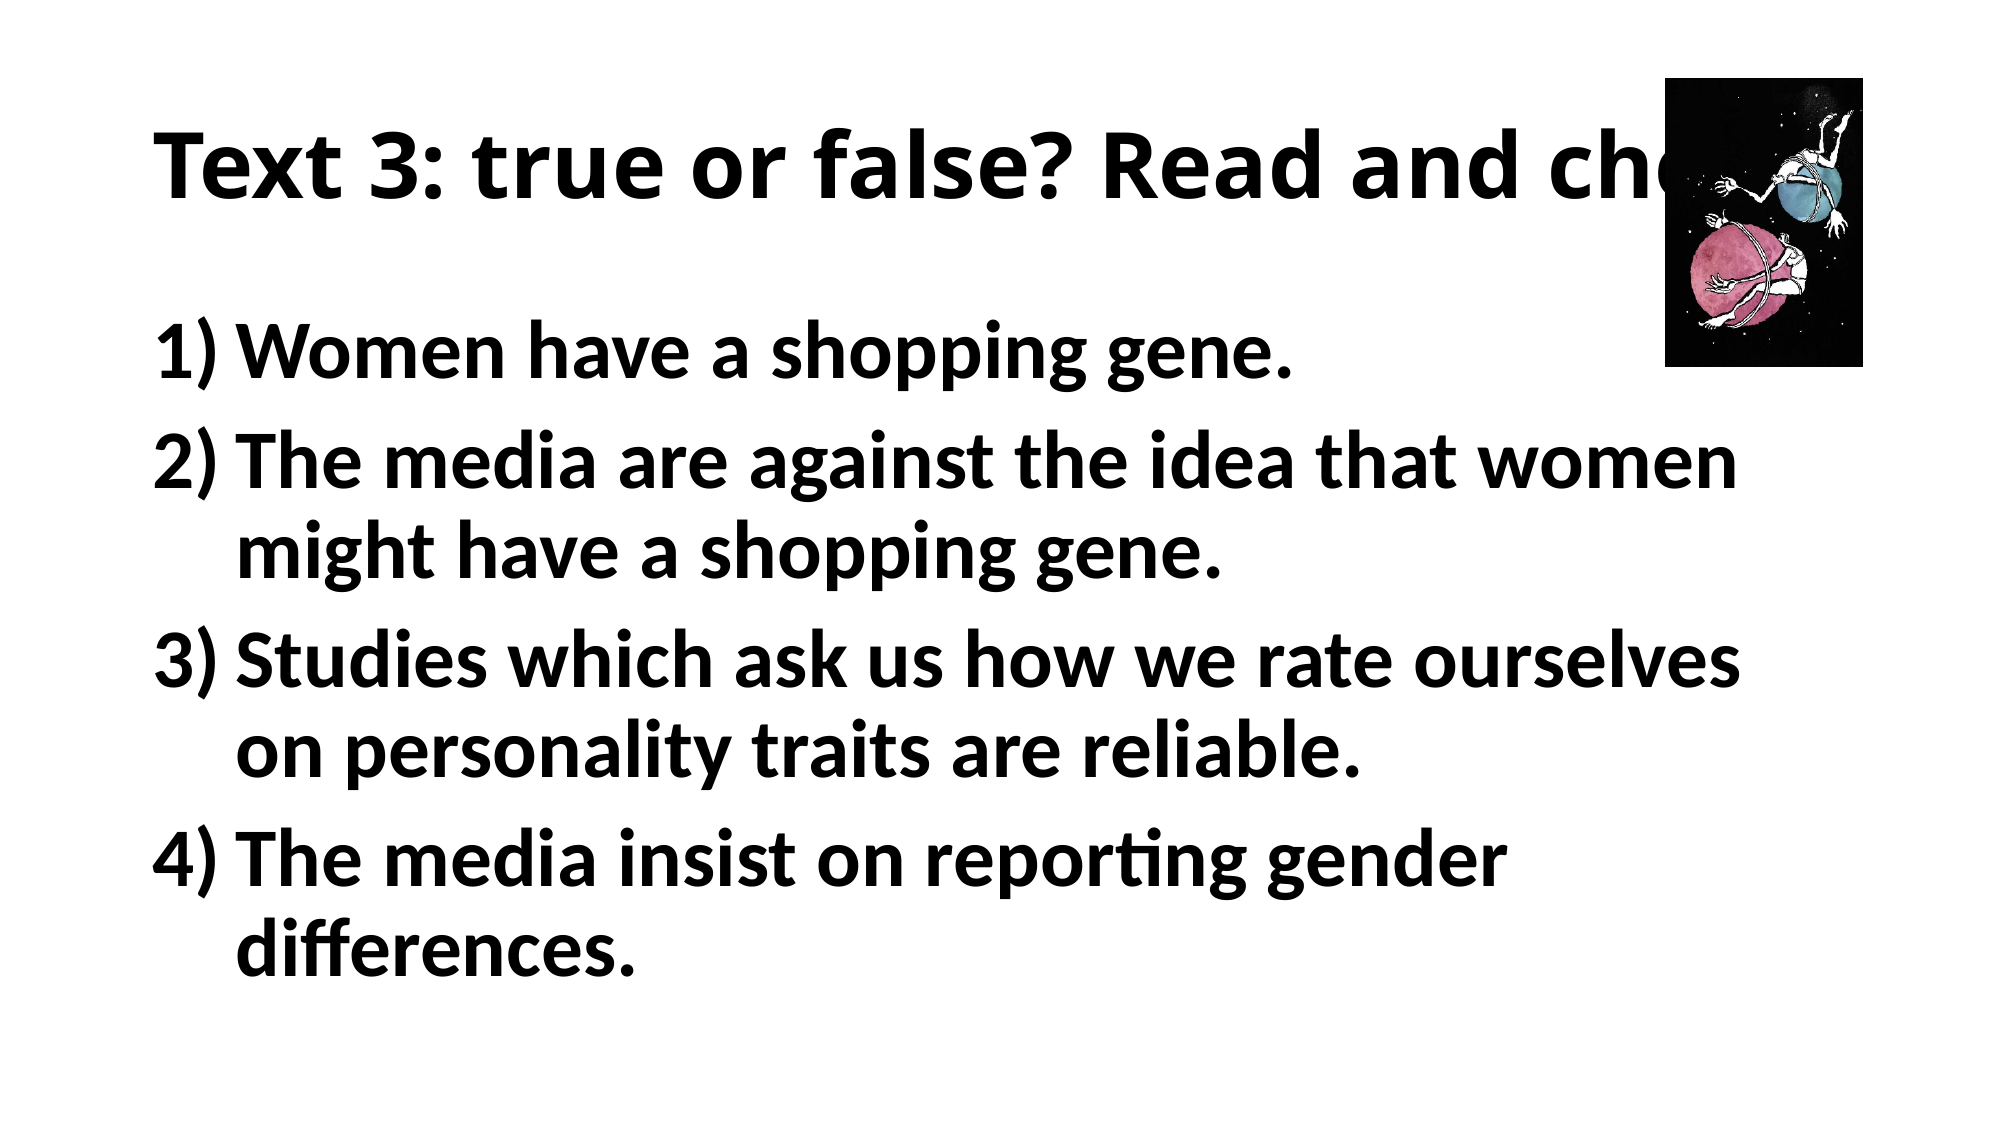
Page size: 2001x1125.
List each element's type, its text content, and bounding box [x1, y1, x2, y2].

picture [1664, 78, 1863, 367]
list Women have a shopping gene. The media are against the idea that women might have a shopping gene. Studies which ask us how we rate ourselves on personality traits are reliable. The media insist on reporting gender differences. [137, 299, 1863, 1014]
title Text 3: true or false? Read and check: [137, 59, 1863, 278]
